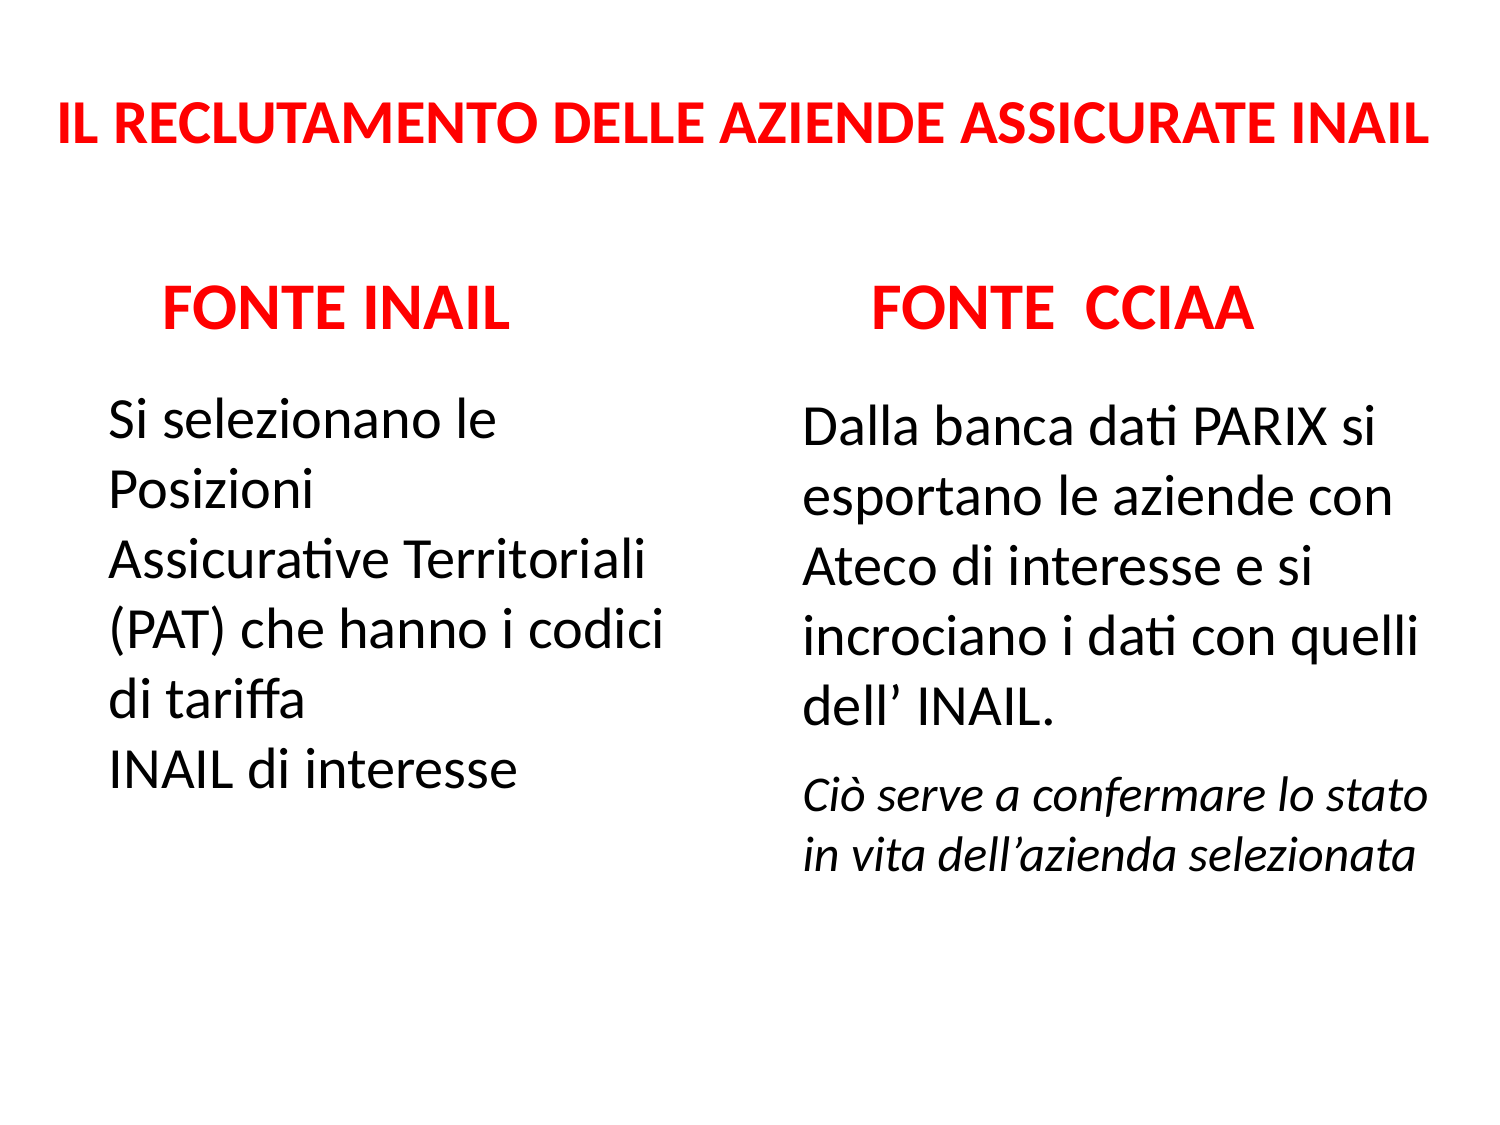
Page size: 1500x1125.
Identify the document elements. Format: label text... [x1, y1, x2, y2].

text_box FONTE CCIAA [856, 255, 1306, 351]
text_box Dalla banca dati PARIX si esportano le aziende con Ateco di interesse e si incrociano i dati con quelli dell’ INAIL. Ciò serve a confermare lo stato in vita dell’azienda selezionata [787, 379, 1473, 950]
text_box Si selezionano le Posizioni Assicurative Territoriali (PAT) che hanno i codici di tariffa INAIL di interesse [94, 372, 685, 878]
text_box IL RECLUTAMENTO DELLE AZIENDE ASSICURATE INAIL [41, 73, 1447, 164]
text_box FONTE INAIL [147, 255, 550, 351]
